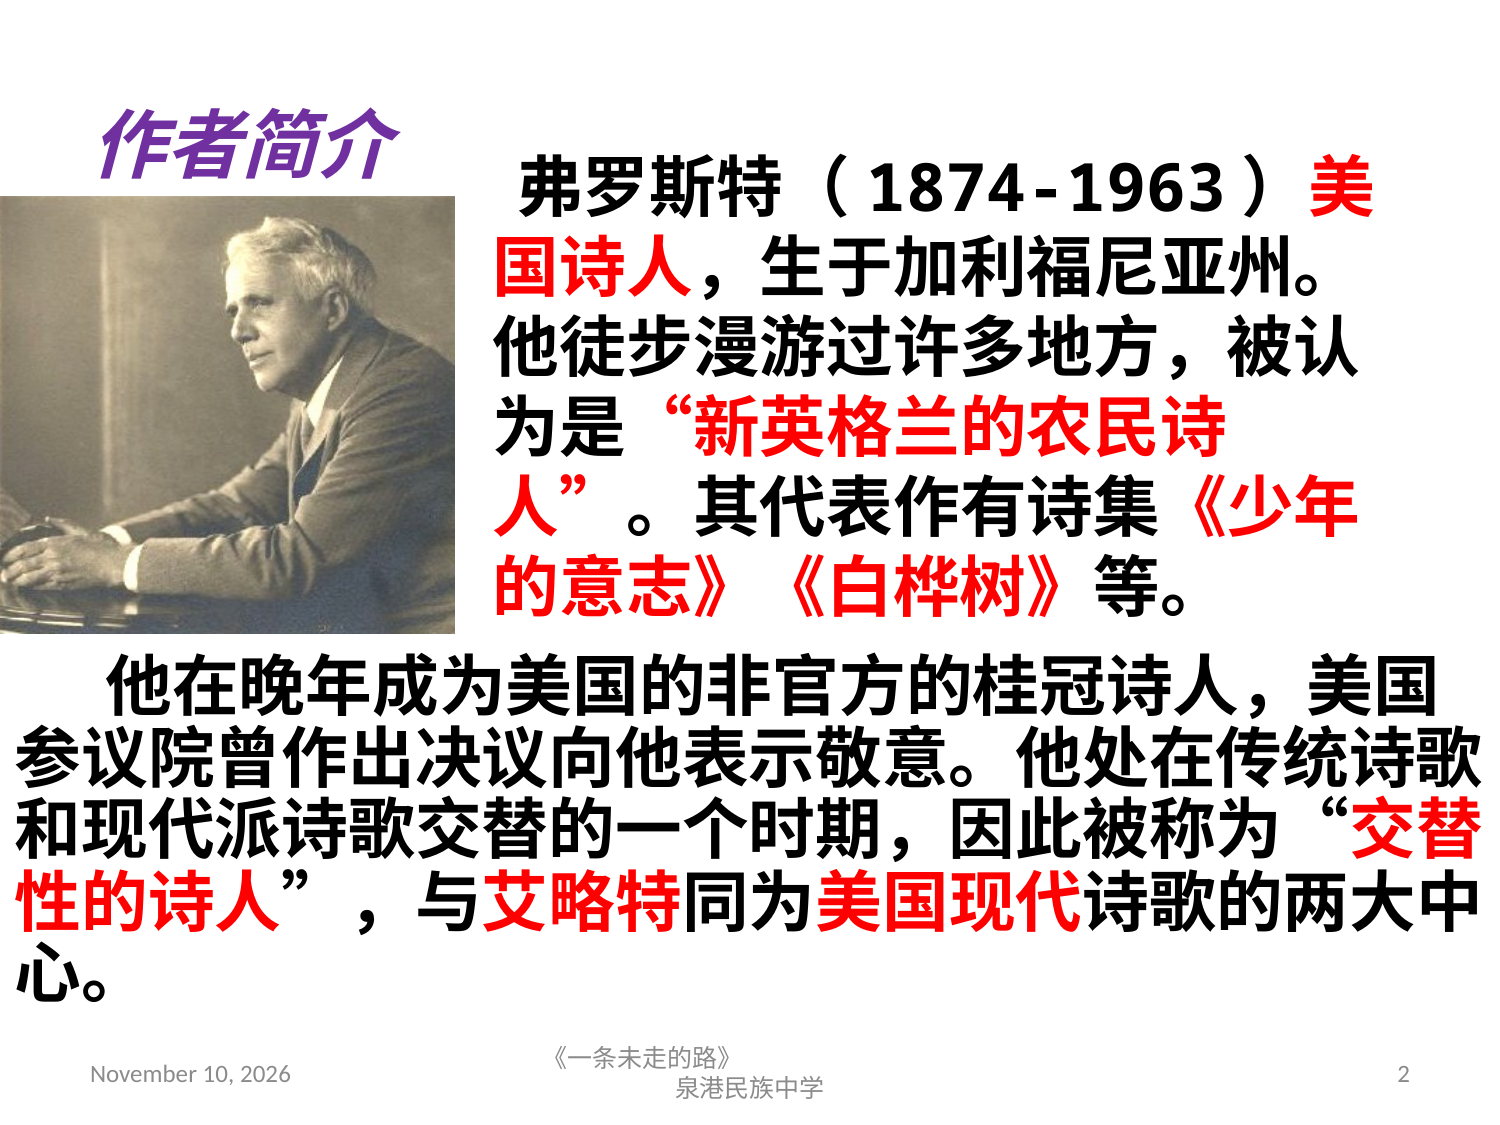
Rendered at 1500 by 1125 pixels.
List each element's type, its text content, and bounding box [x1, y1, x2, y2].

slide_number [75, 1042, 425, 1103]
footer 《一条未走的路》 泉港民族中学 [512, 1042, 988, 1103]
slide_number 2 [1074, 1042, 1425, 1103]
picture [0, 195, 455, 634]
text_box 他在晚年成为美国的非官方的桂冠诗人，美国参议院曾作出决议向他表示敬意。他处在传统诗歌和现代派诗歌交替的一个时期，因此被称为“交替性的诗人”，与艾略特同为美国现代诗歌的两大中心。 [0, 645, 1500, 1125]
text_box 作者简介 [76, 89, 420, 194]
text_box 弗罗斯特（1874-1963）美国诗人，生于加利福尼亚州。他徒步漫游过许多地方，被认为是“新英格兰的农民诗人”。其代表作有诗集《少年的意志》《白桦树》等。 [478, 137, 1424, 632]
